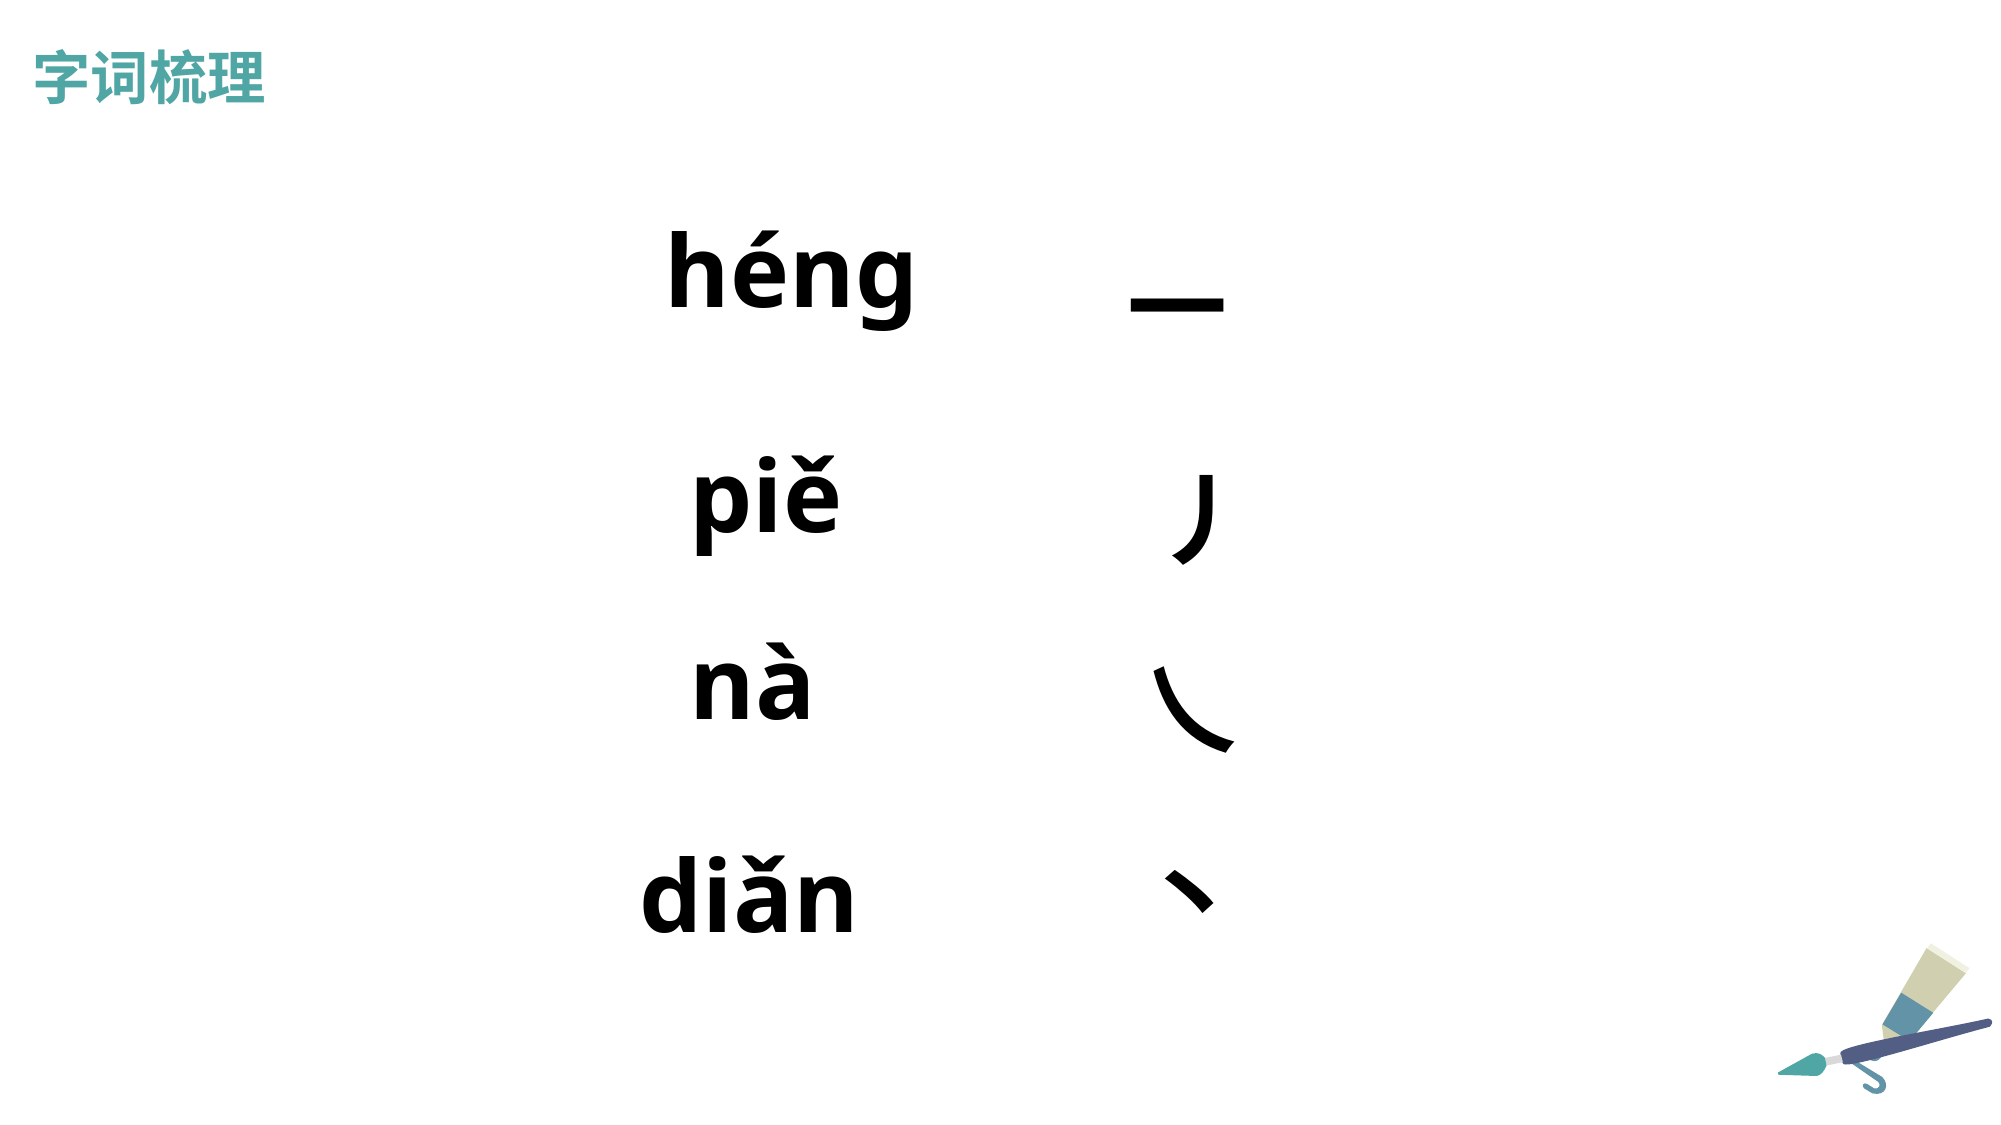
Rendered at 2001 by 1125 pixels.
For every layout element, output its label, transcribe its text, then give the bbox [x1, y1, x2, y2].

text_box diǎn [624, 825, 1013, 960]
text_box 丶 [1125, 825, 1255, 960]
text_box héng [649, 200, 1038, 335]
text_box 丿 [1137, 450, 1268, 585]
text_box 一 [1112, 237, 1243, 373]
text_box piě [674, 425, 1063, 560]
text_box nà [674, 612, 1063, 748]
text_box 字词梳理 [17, 34, 281, 119]
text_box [1811, 945, 1974, 1125]
text_box 乀 [1125, 637, 1255, 773]
